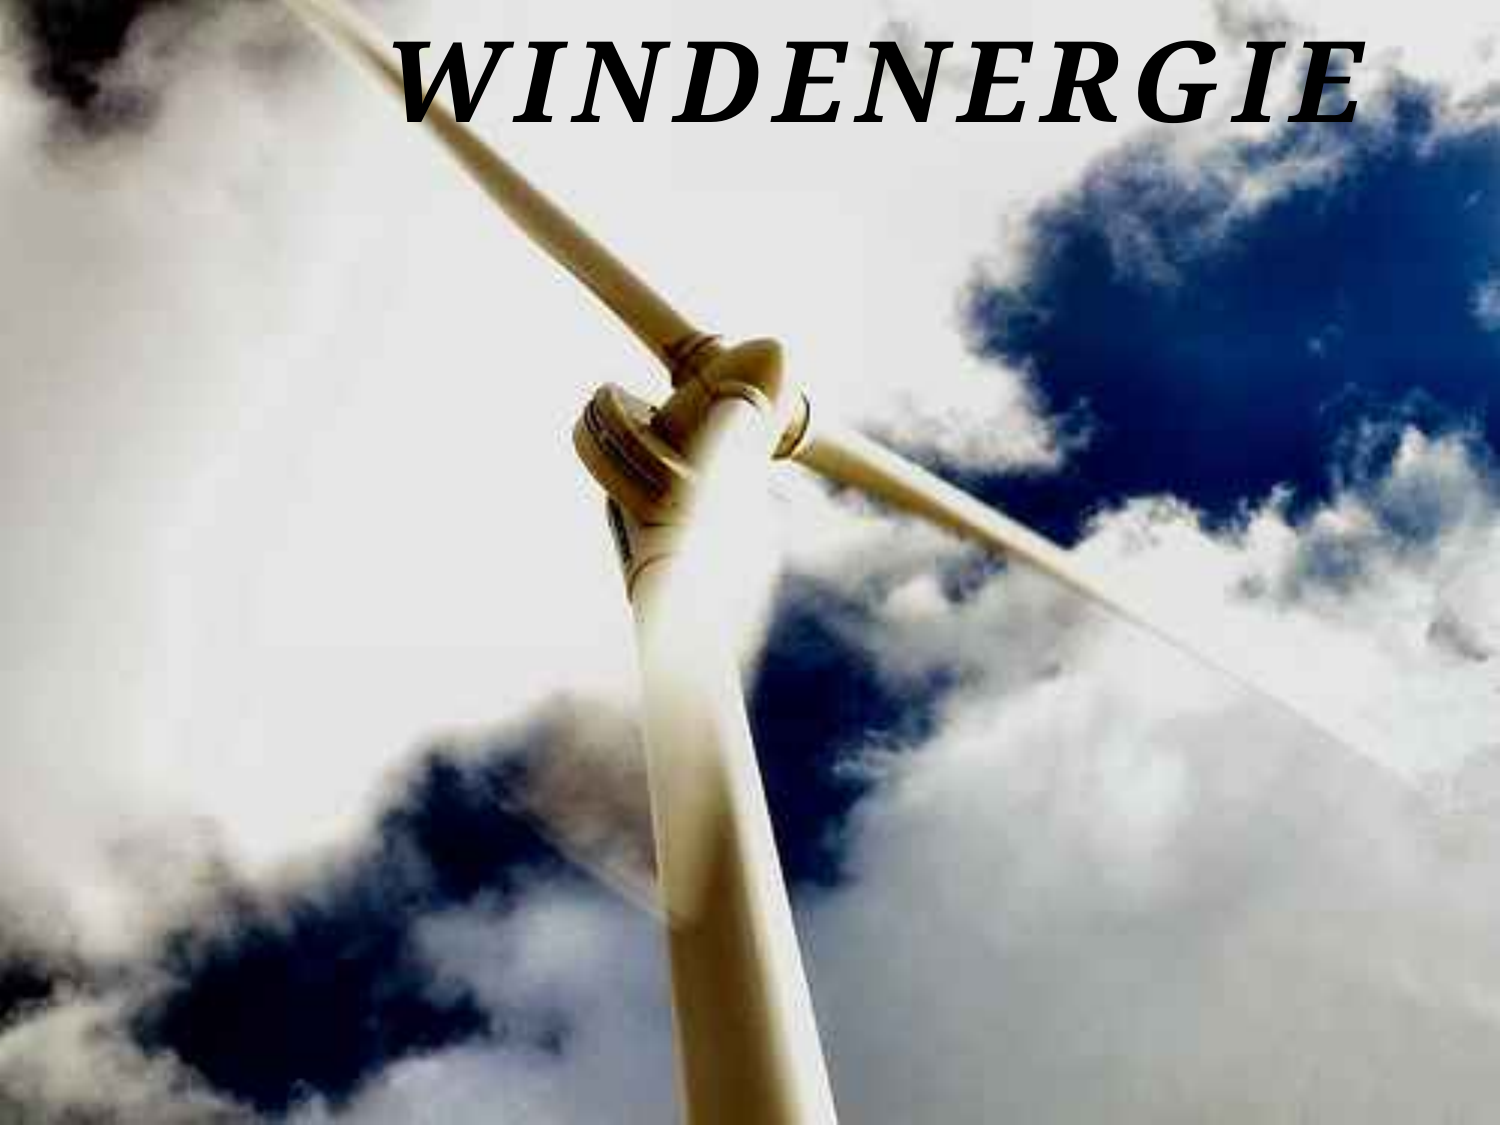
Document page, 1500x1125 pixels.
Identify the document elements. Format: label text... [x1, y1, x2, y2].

picture [0, 0, 1500, 1125]
subtitle WINDENERGIE [348, 2, 1399, 290]
